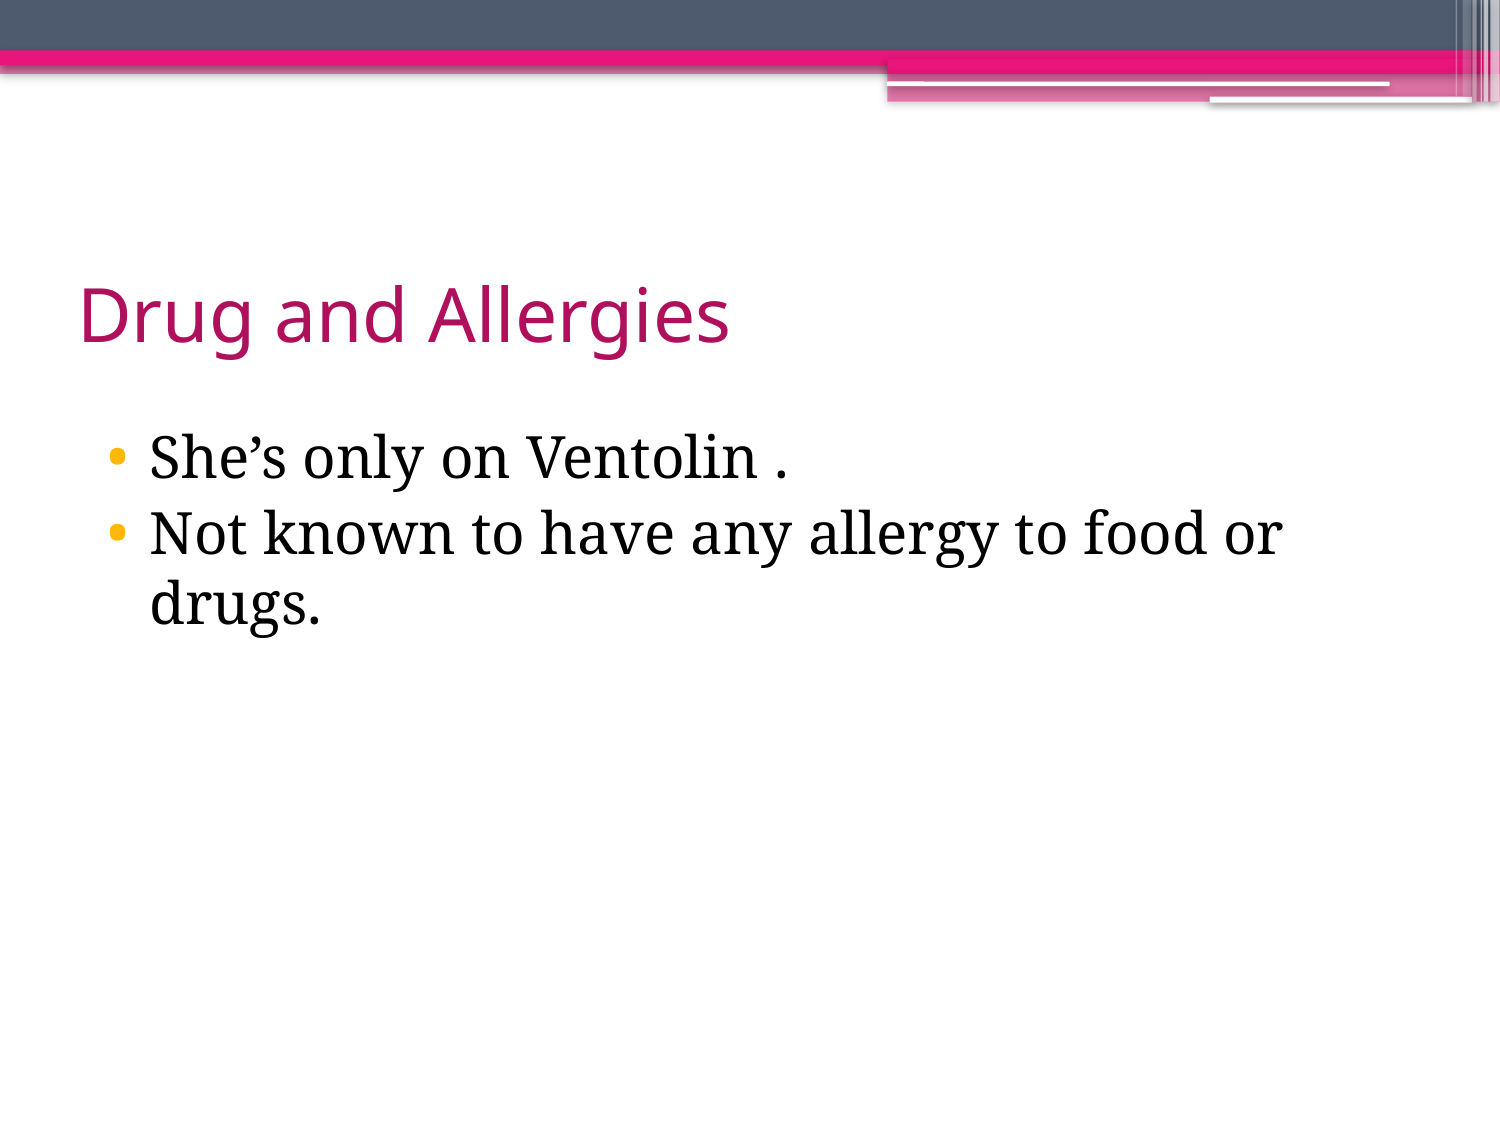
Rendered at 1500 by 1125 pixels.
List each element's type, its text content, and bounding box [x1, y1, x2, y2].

list She’s only on Ventolin . Not known to have any allergy to food or drugs. [75, 412, 1425, 1079]
title Drug and Allergies [62, 224, 1413, 400]
